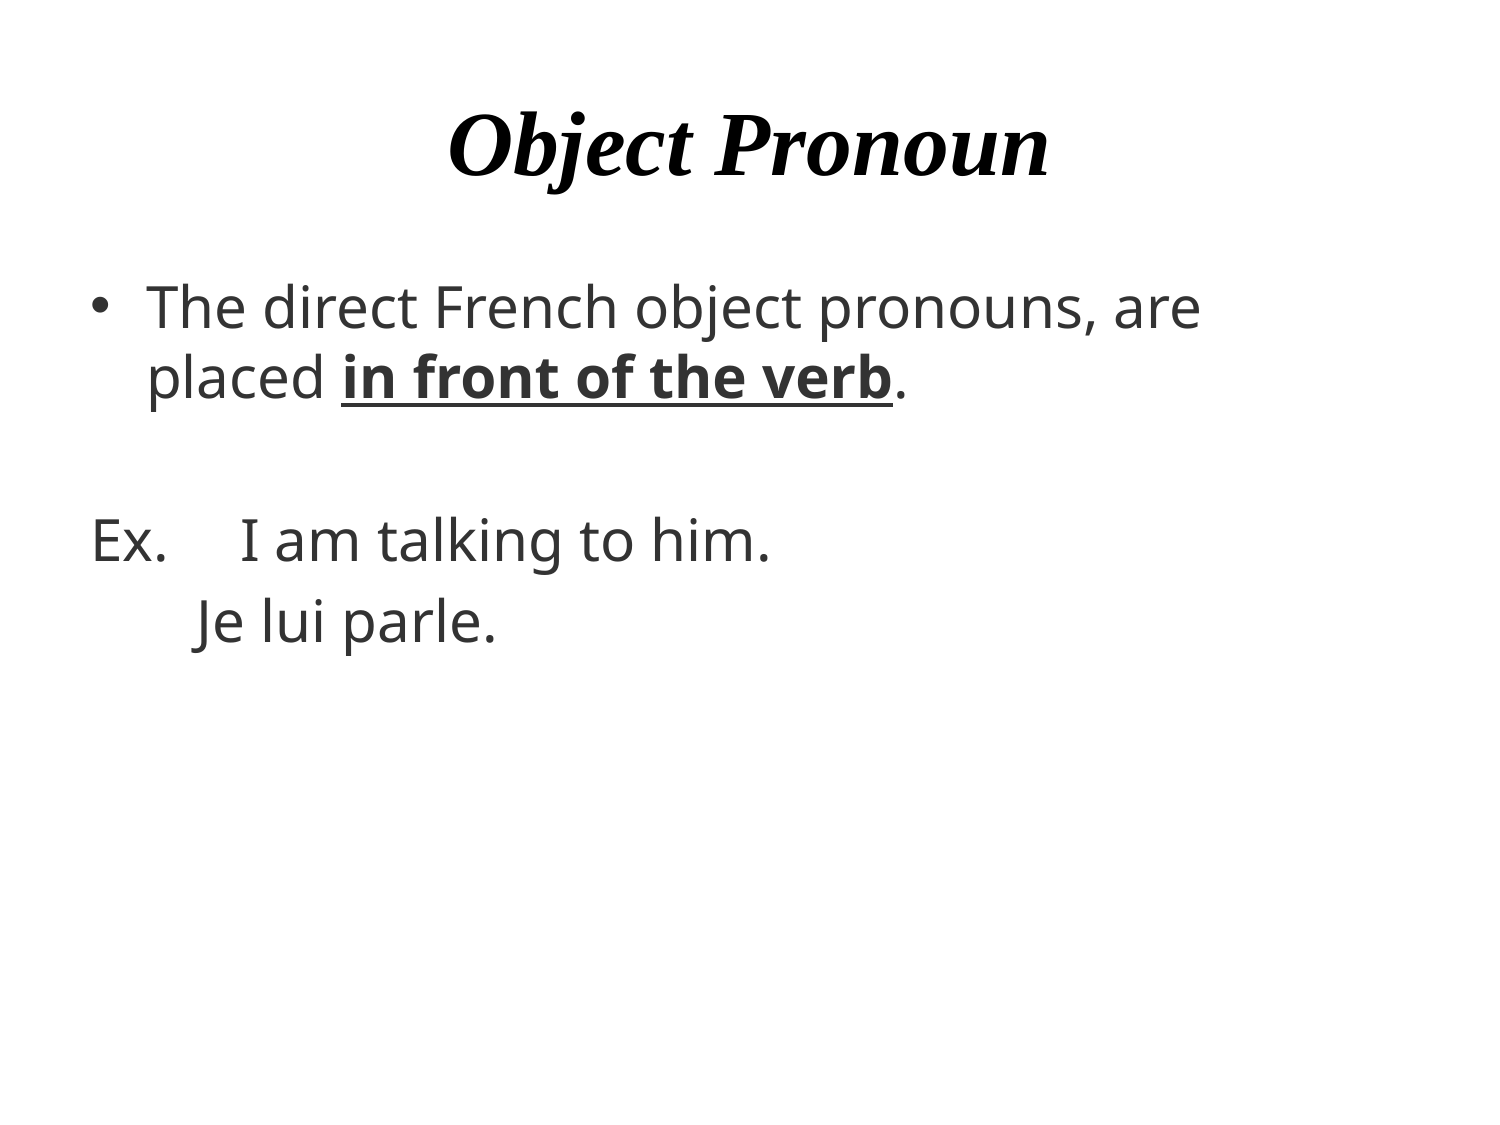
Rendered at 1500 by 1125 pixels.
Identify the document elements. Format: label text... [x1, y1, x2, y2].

title Object Pronoun [75, 45, 1425, 233]
list The direct French object pronouns, are placed in front of the verb. Ex. I am talking to him. Je lui parle. [75, 262, 1425, 1005]
